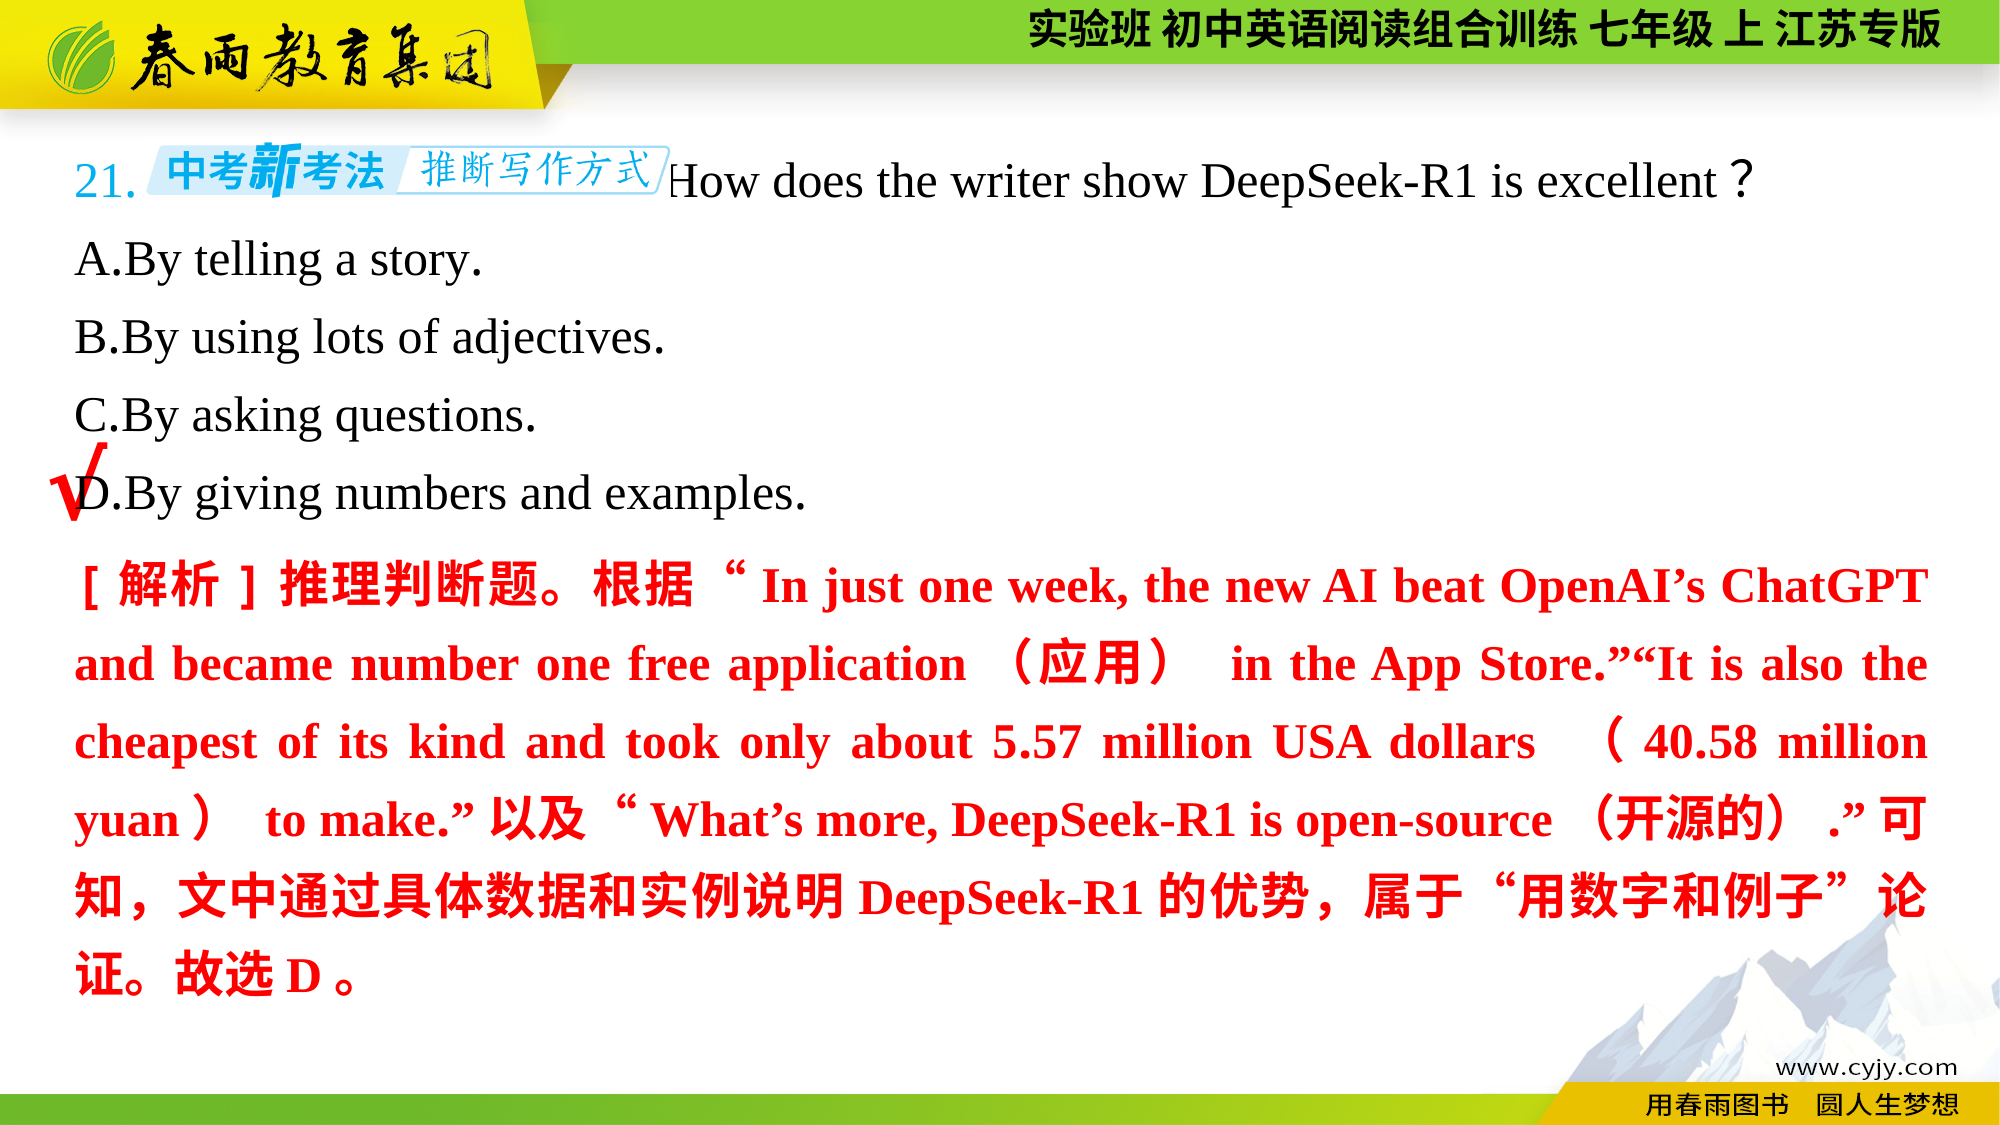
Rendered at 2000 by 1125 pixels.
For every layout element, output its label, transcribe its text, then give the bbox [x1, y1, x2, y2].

list 21. How does the writer show DeepSeek-R1 is excellent？ A.By telling a story. B.By using lots of adjectives. C.By asking questions. D.By giving numbers and examples. [59, 122, 1944, 523]
text_box √ [31, 420, 129, 546]
text_box [解析]推理判断题。根据“In just one week, the new AI beat OpenAI’s ChatGPT and became number one free application（应用） in the App Store.”“It is also the cheapest of its kind and took only about 5.57 million USA dollars （40.58 million yuan） to make.”以及“What’s more, DeepSeek-R1 is open-source（开源的）.”可知，文中通过具体数据和实例说明DeepSeek-R1的优势，属于“用数字和例子”论证。故选D。 [59, 527, 1944, 1010]
picture [0, 0, 2000, 1125]
